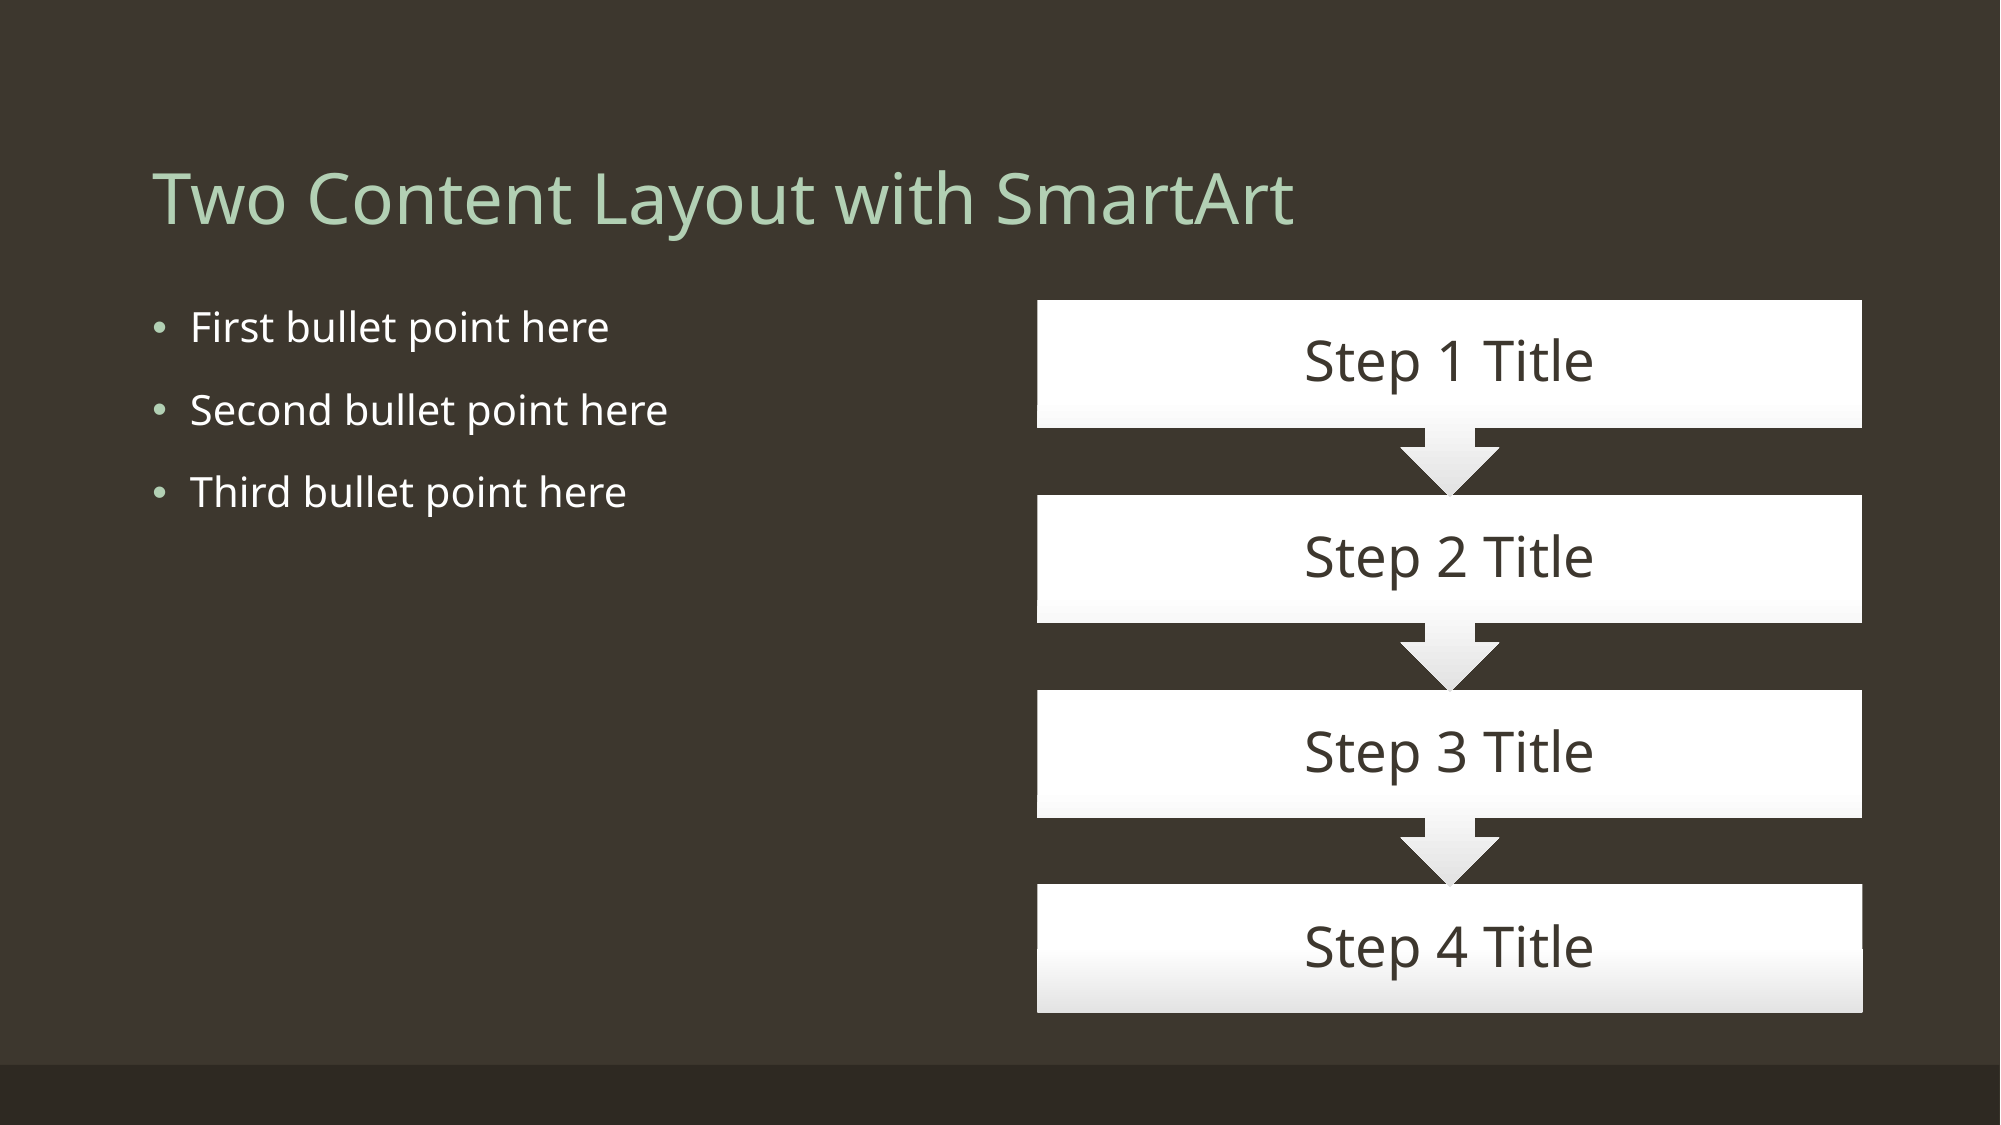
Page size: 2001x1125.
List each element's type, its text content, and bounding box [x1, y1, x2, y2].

title Two Content Layout with SmartArt [137, 59, 1863, 248]
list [1037, 299, 1863, 1014]
list First bullet point here Second bullet point here Third bullet point here [137, 299, 963, 1014]
